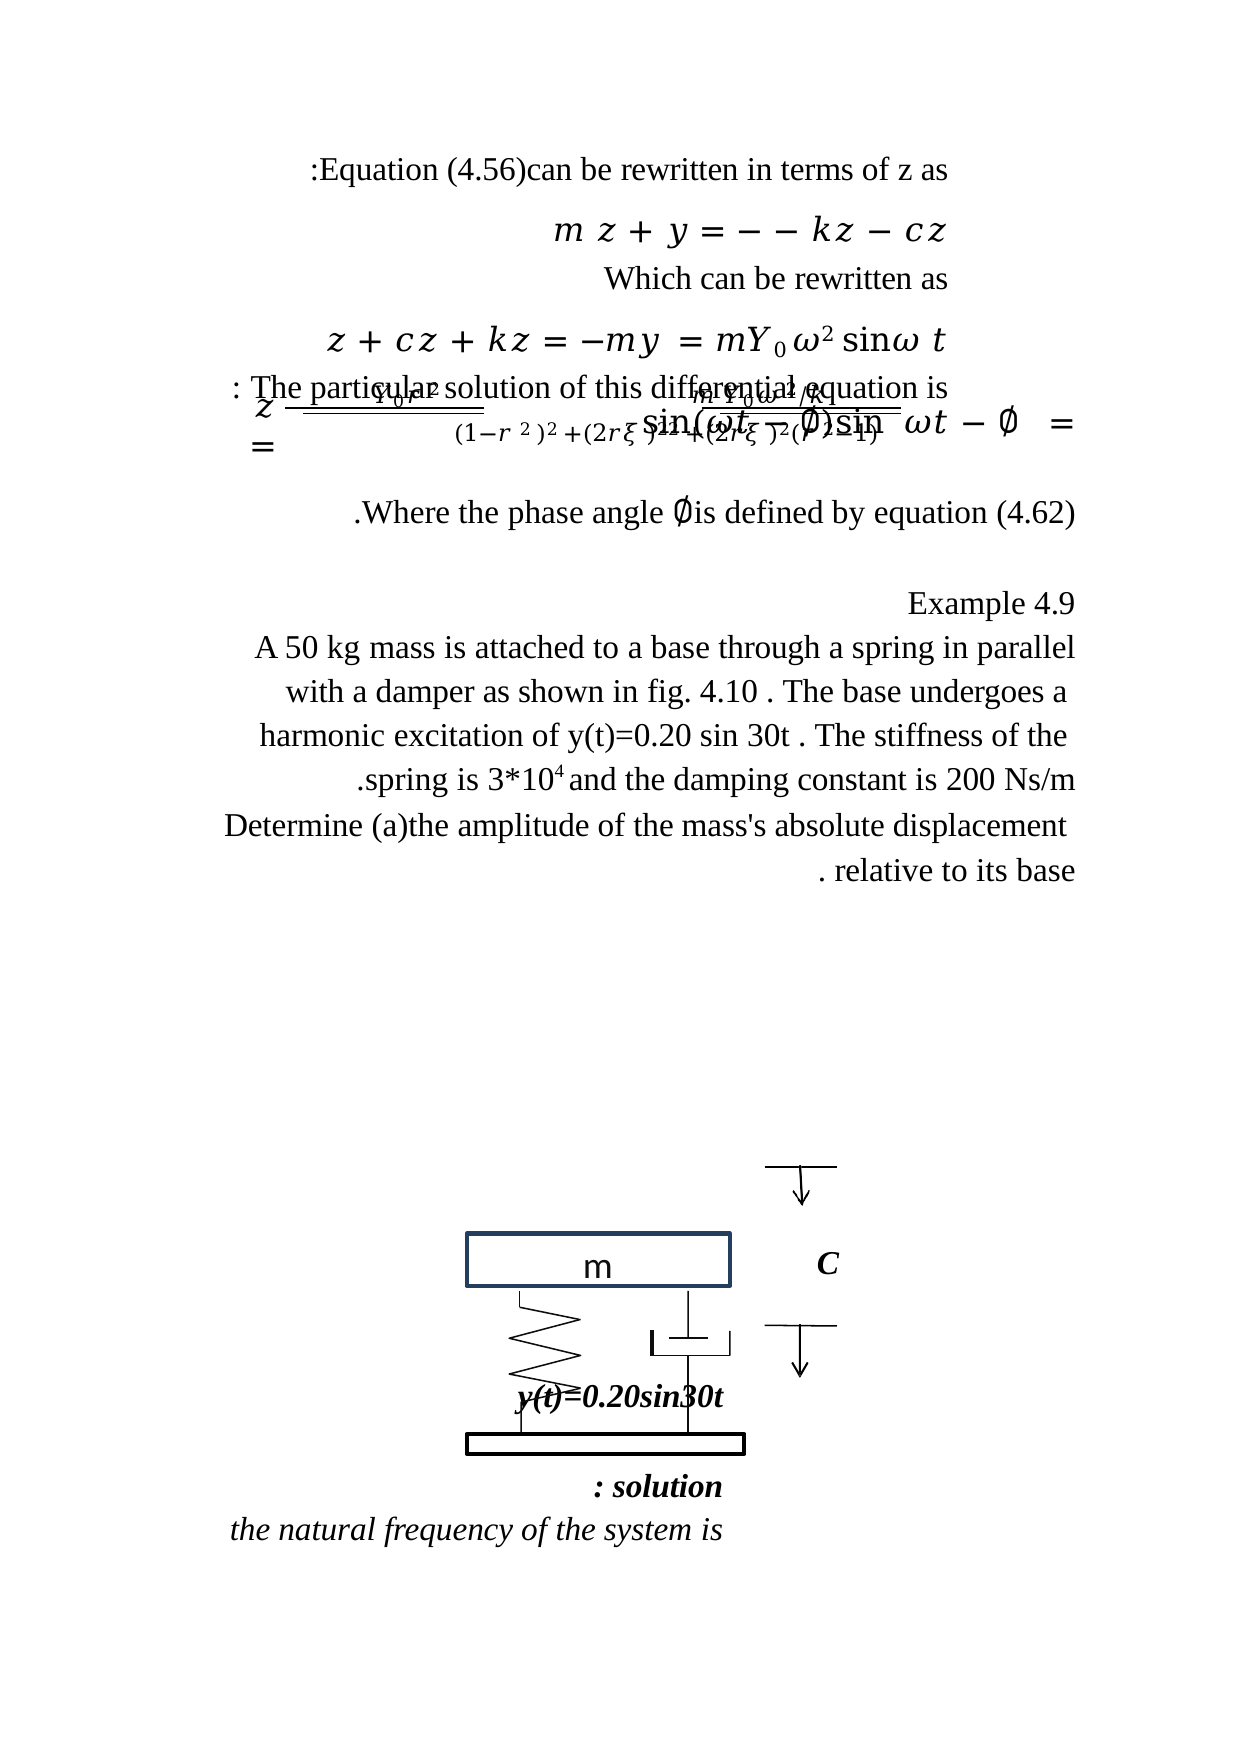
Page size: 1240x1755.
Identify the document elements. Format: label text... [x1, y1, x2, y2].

text_box [466, 1286, 730, 1291]
text_box [792, 1165, 810, 1206]
text_box C [814, 1239, 842, 1282]
text_box Where the phase angle ∅is defined by equation (4.62). Example 4.9 A 50 kg mass is attached to a base through a spring in parallel with a damper as shown in fig. 4.10 . The base undergoes a harmonic excitation of y(t)=0.20 sin 30t . The stiffness of the spring is 3*104 and the damping constant is 200 Ns/m. Determine (a)the amplitude of the mass's absolute displacement relative to its base . [216, 488, 1084, 888]
text_box 𝑚 𝑌0 𝜔 2/𝑘 𝑌0 𝑟 2 [323, 371, 834, 409]
text_box [466, 1434, 745, 1454]
text_box m [466, 1233, 730, 1286]
text_box Equation (4.56)can be rewritten in terms of z as: 𝑚 𝑧 + 𝑦 = − − 𝑘𝑧 − 𝑐𝑧 Which can be rewritten as 𝑧 + 𝑐𝑧 + 𝑘𝑧 = −𝑚𝑦 = 𝑚𝑌0 𝜔2 sin𝜔 𝑡 The particular solution of this differential equation is : [218, 140, 955, 406]
text_box sin 𝜔𝑡 − ∅ = sin(𝜔𝑡 − ∅) [487, 381, 1078, 444]
text_box [521, 1388, 581, 1434]
text_box 𝑧 = [222, 381, 279, 464]
text_box (1−𝑟 2)2 +(2𝑟𝜉 )2 (1−𝑟 2 )2 +(2𝑟𝜉 )2 [276, 409, 908, 448]
text_box y(t)=0.20sin30t solution : the natural frequency of the system is [222, 1371, 726, 1547]
text_box [509, 1319, 581, 1388]
text_box [791, 1324, 809, 1378]
